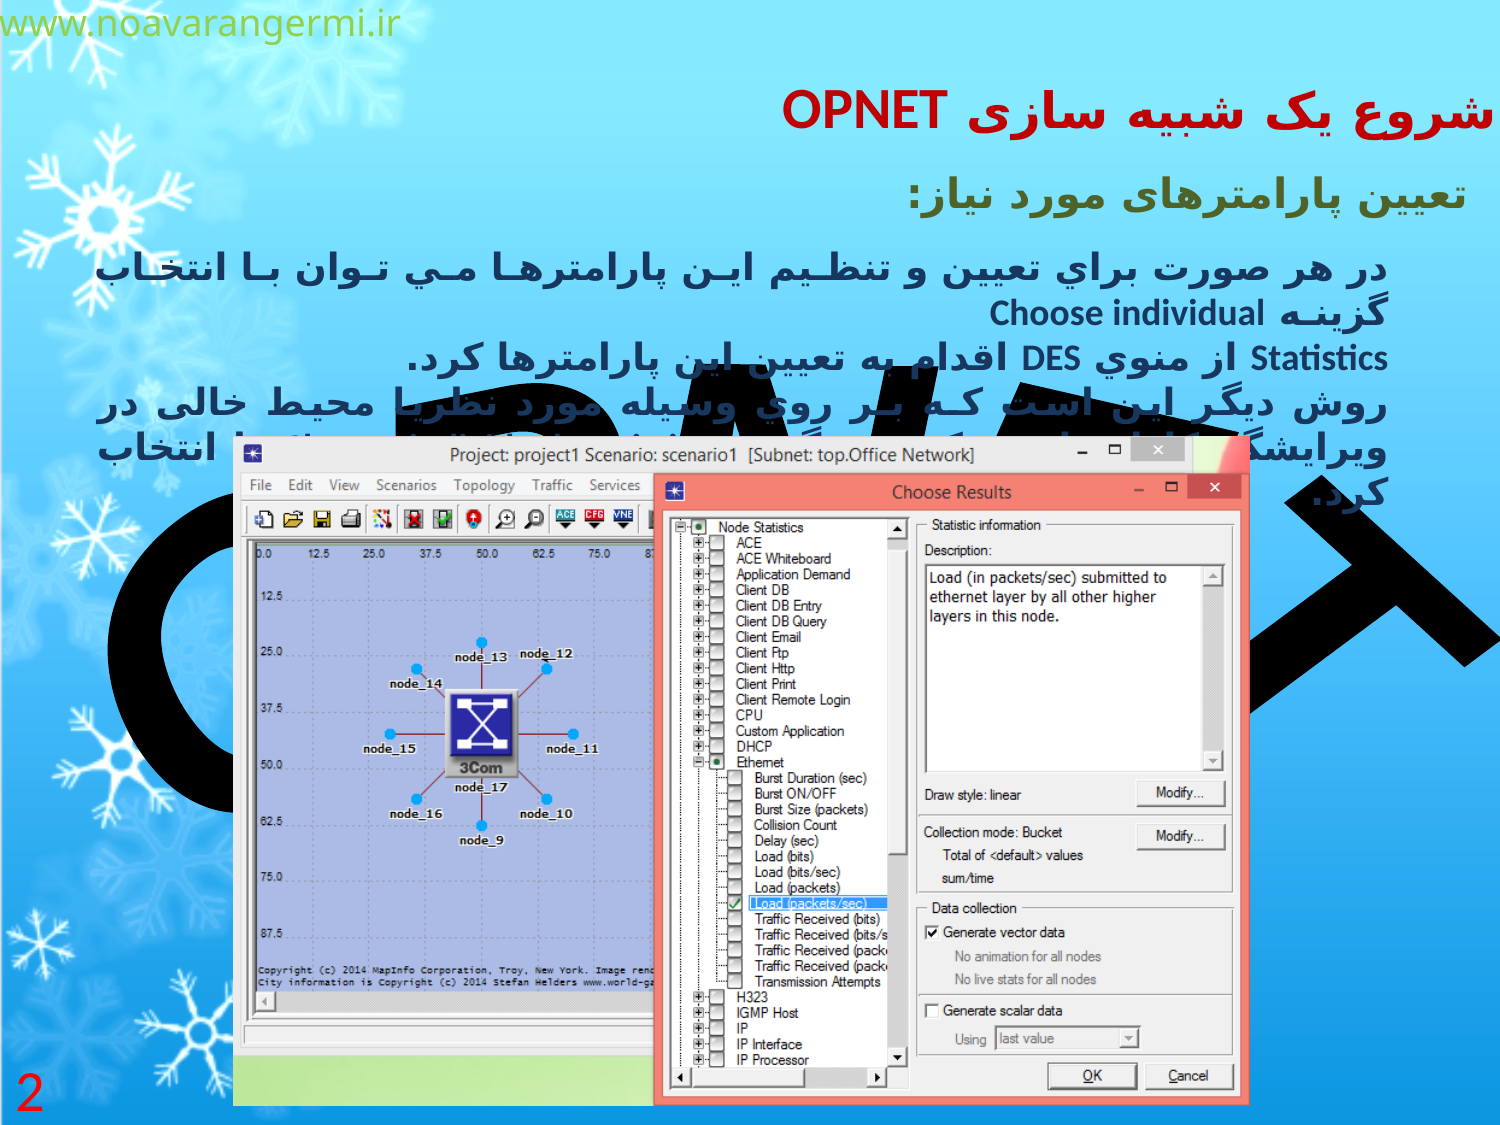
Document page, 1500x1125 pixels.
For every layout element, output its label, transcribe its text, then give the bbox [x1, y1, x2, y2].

text_box www.noavarangermi.ir [0, 0, 421, 51]
text_box شروع یک شبیه سازی OPNET تعیین پارامترهای مورد نیاز: [767, 62, 1500, 225]
picture [0, 0, 1500, 1125]
text_box در هر صورت براي تعيين و تنظـيم ايـن پارامترهـا مـي تـوان بـا انتخـاب گزينـه Choose individual Statistics از منوي DES اقدام به تعيين اين پارامترها كرد. روش ديگر اين است كـه بـر روي وسيله مورد نظریا محیط خالی در ويرايشگر كليك راست كرده و گزينه Choose individual statistics را انتخاب كرد. [79, 235, 1404, 521]
slide_number 23 [0, 1057, 80, 1118]
